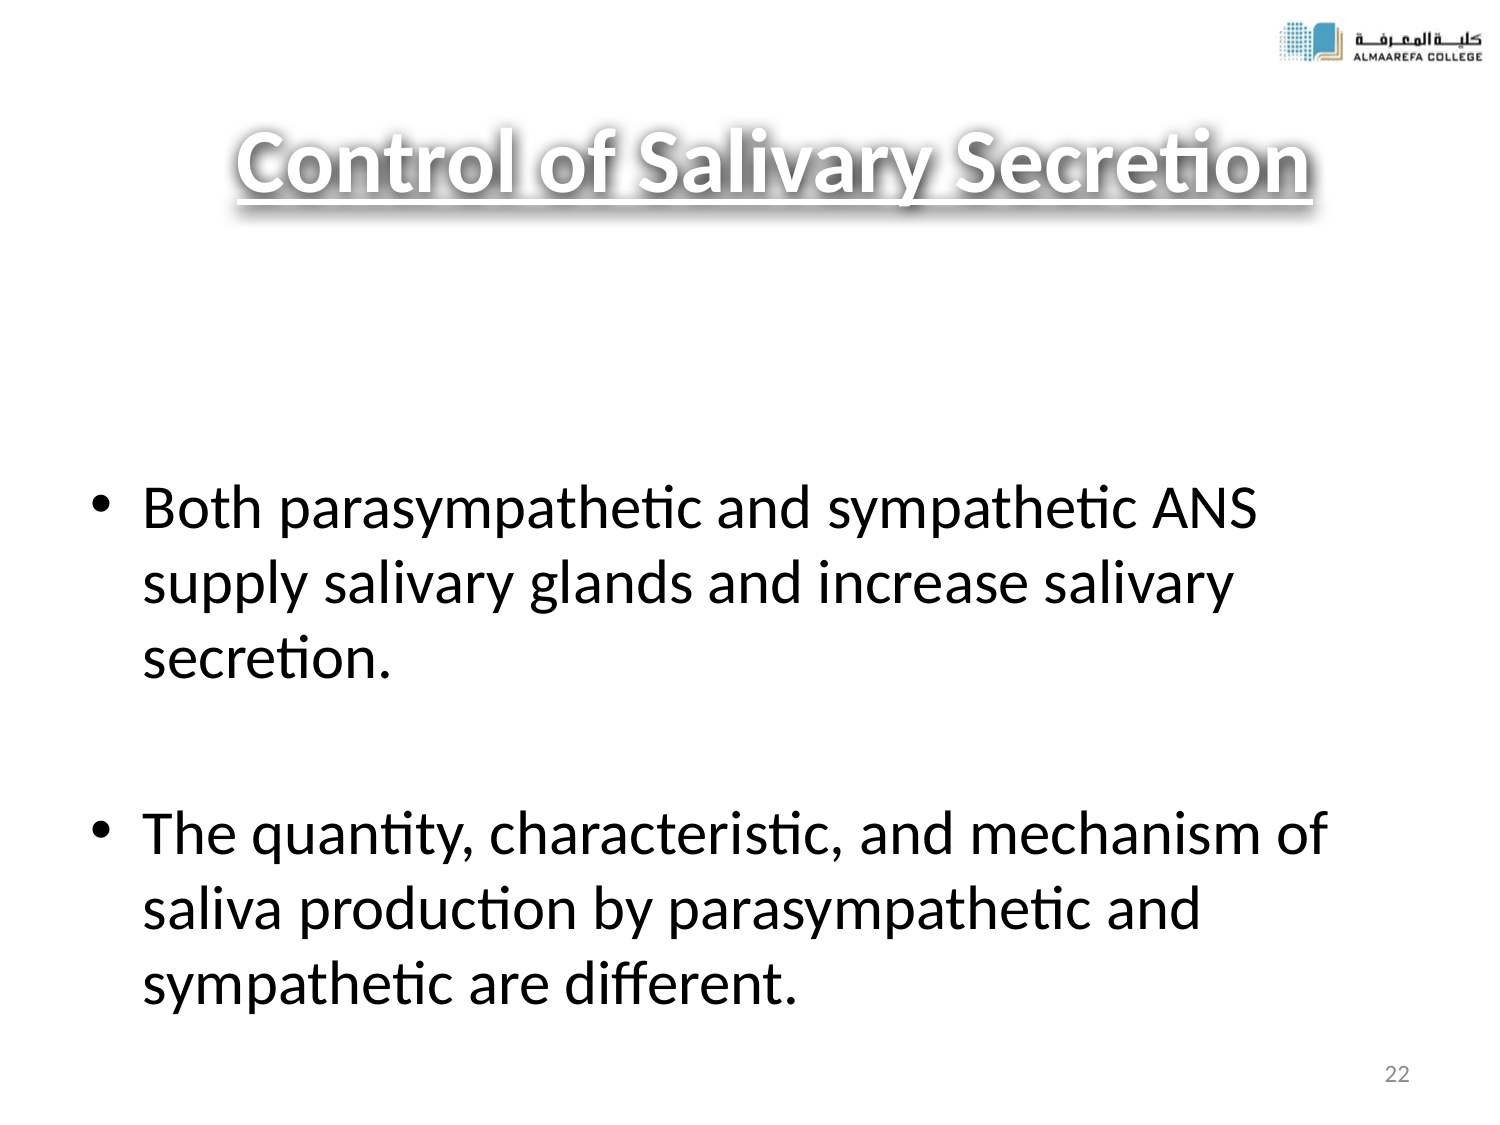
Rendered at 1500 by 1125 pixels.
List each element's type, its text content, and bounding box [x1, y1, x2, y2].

list Both parasympathetic and sympathetic ANS supply salivary glands and increase salivary secretion. The quantity, characteristic, and mechanism of saliva production by parasympathetic and sympathetic are different. [75, 282, 1425, 1025]
picture [1275, 12, 1487, 78]
title Control of Salivary Secretion [137, 62, 1413, 250]
slide_number 22 [1074, 1042, 1425, 1103]
